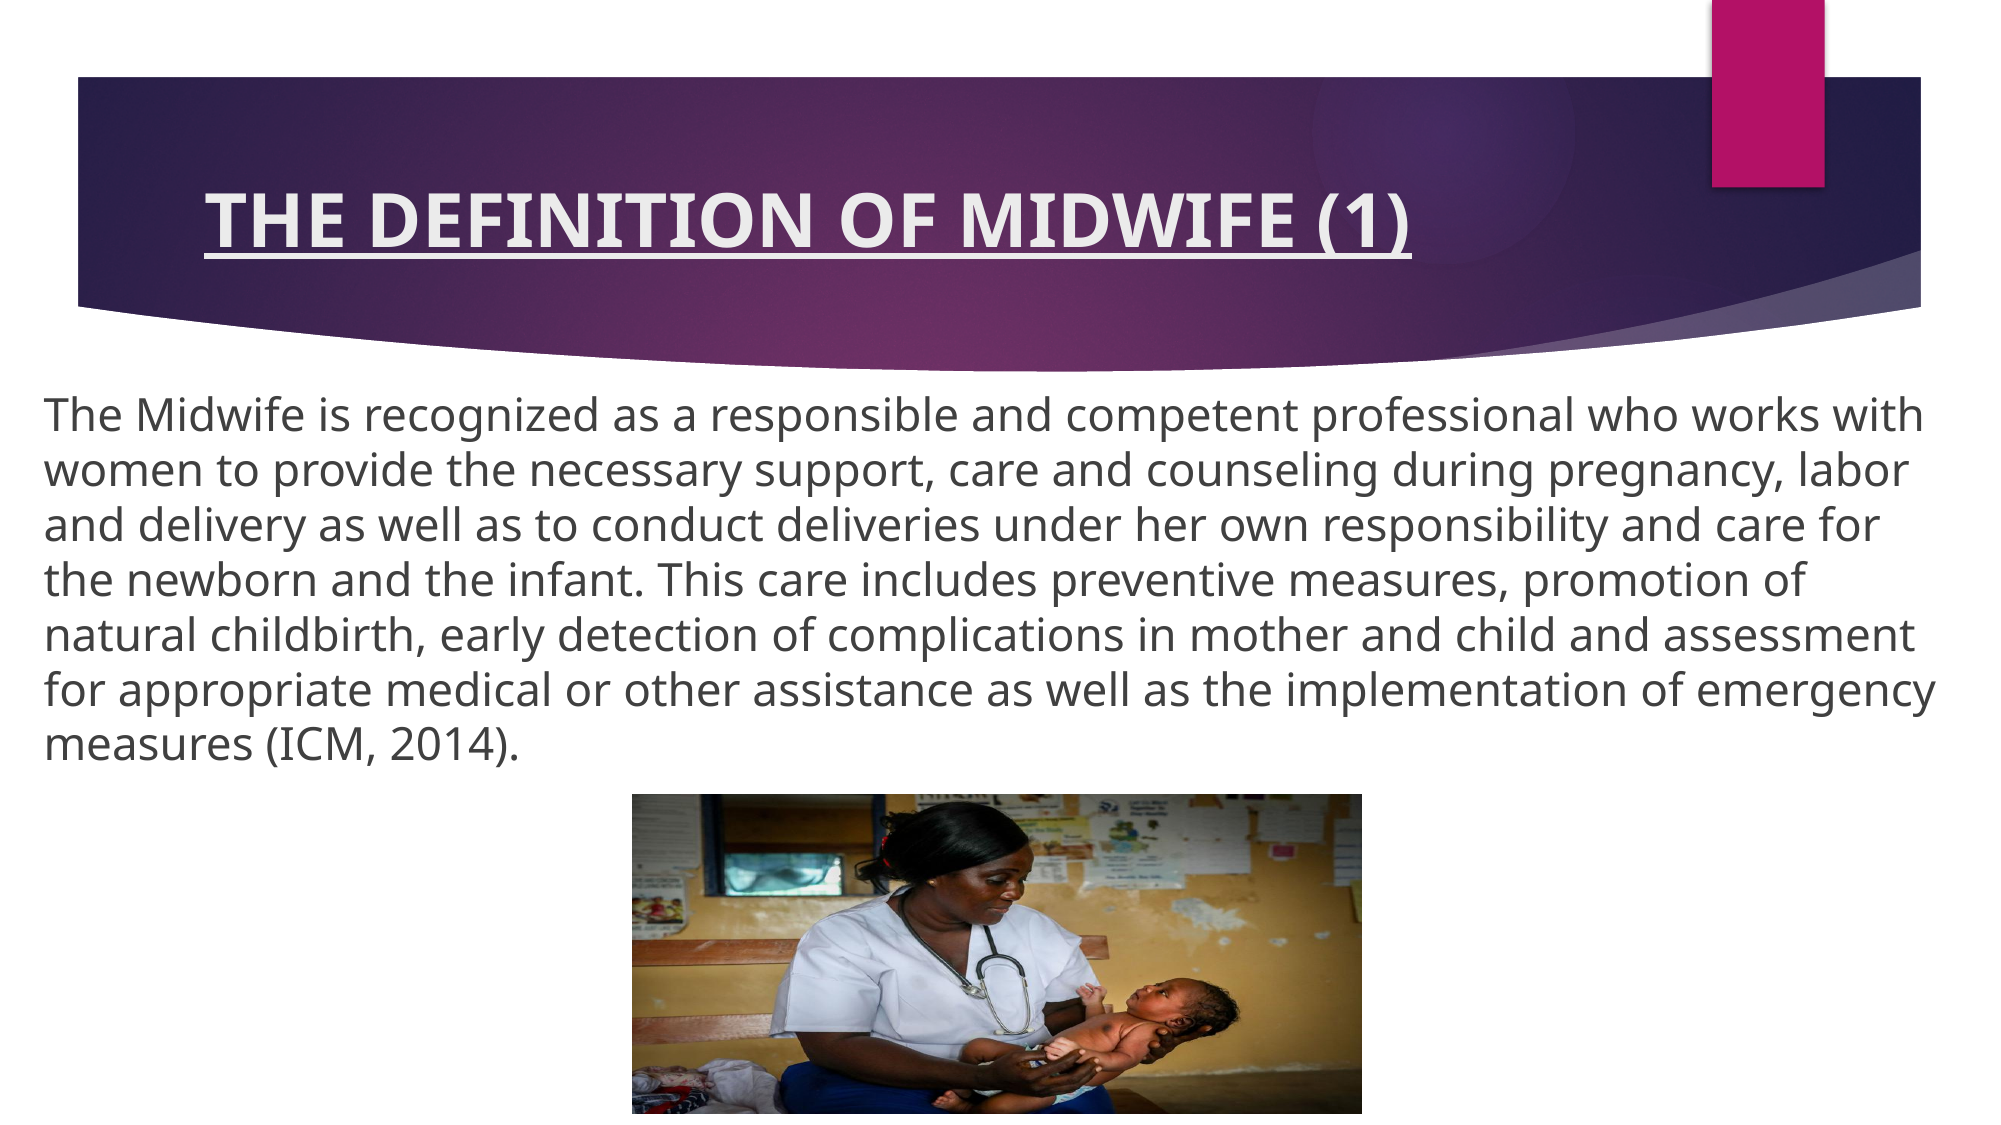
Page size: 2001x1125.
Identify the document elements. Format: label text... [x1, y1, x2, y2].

picture [632, 794, 1362, 1114]
list The Midwife is recognized as a responsible and competent professional who works with women to provide the necessary support, care and counseling during pregnancy, labor and delivery as well as to conduct deliveries under her own responsibility and care for the newborn and the infant. This care includes preventive measures, promotion of natural childbirth, early detection of complications in mother and child and assessment for appropriate medical or other assistance as well as the implementation of emergency measures (ICM, 2014). [28, 312, 1966, 1097]
title THE DEFINITION OF MIDWIFE (1) [189, 159, 1627, 276]
